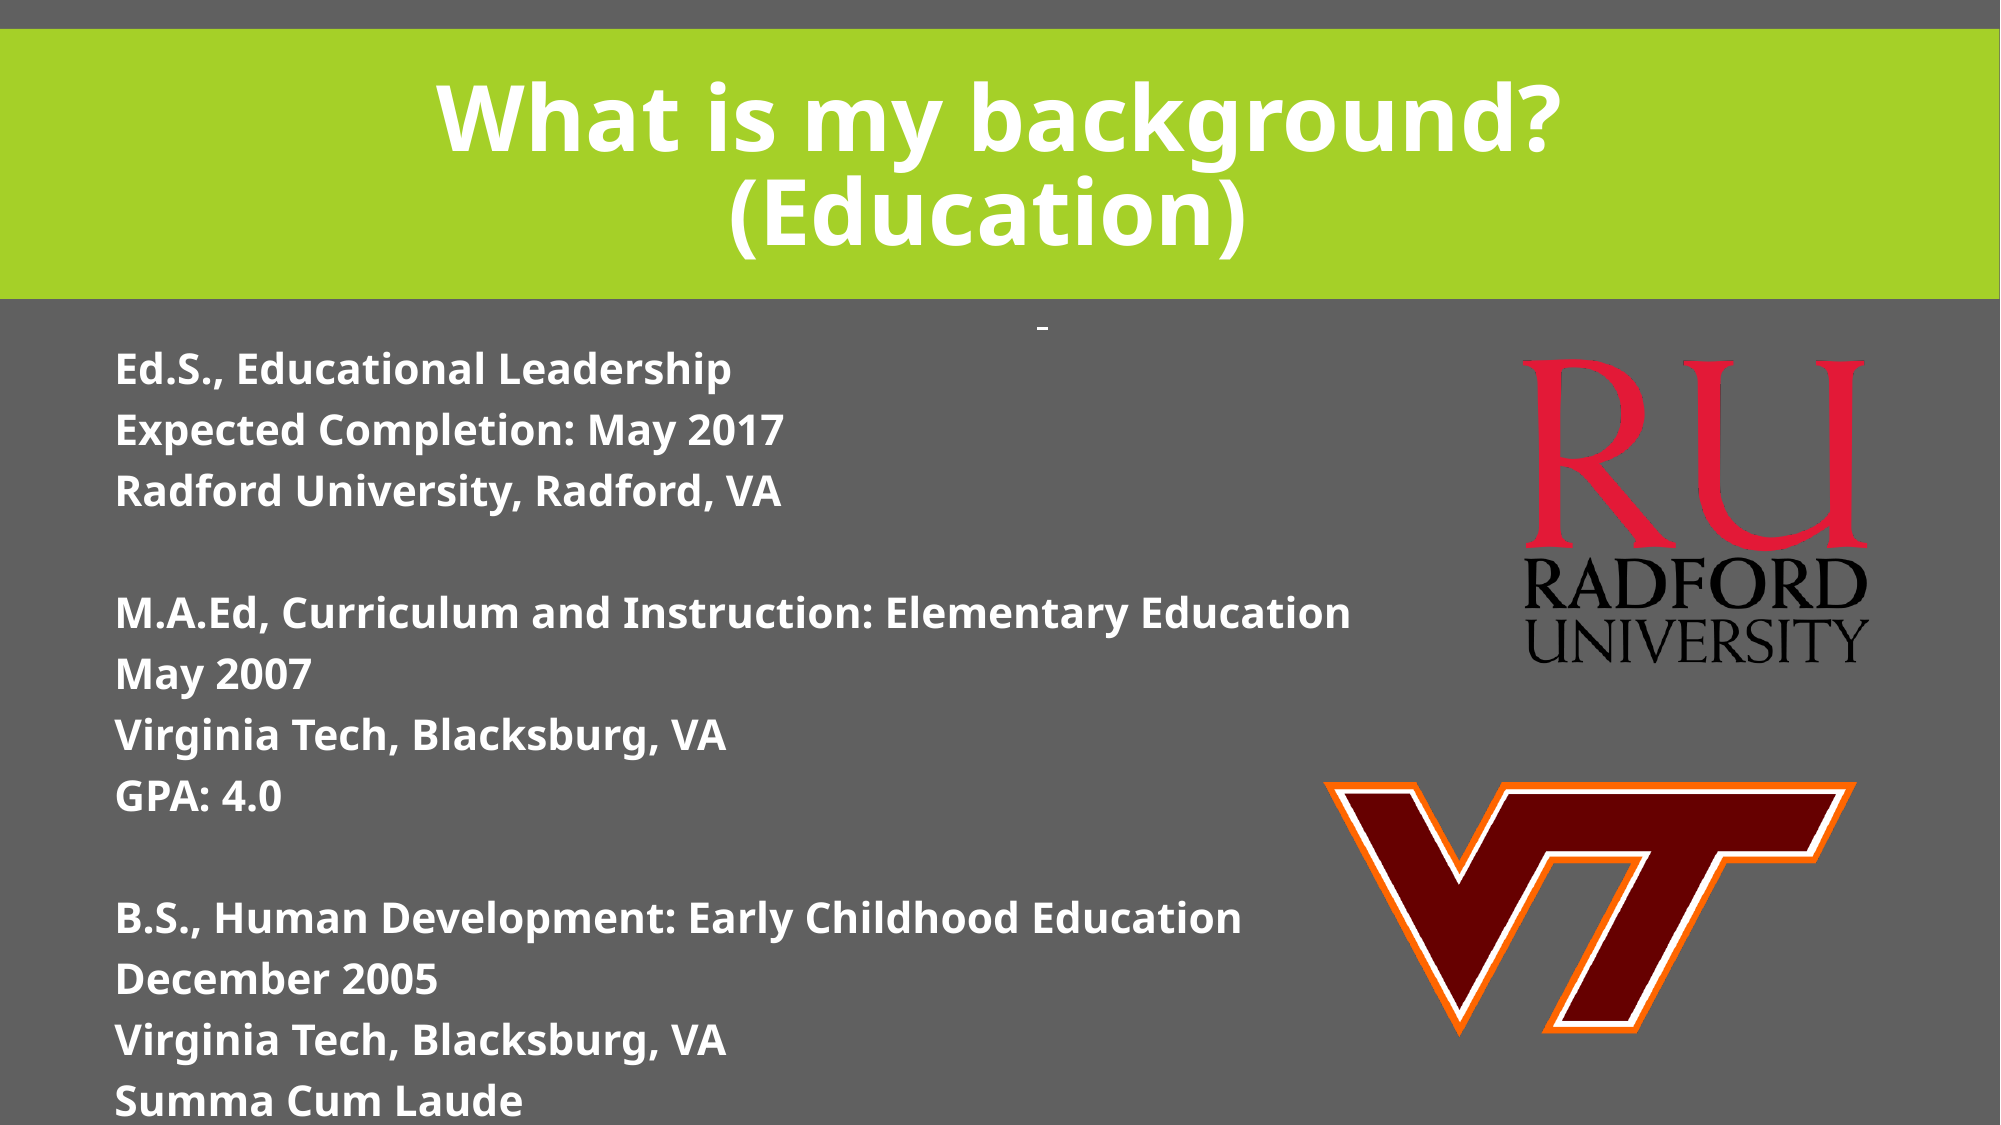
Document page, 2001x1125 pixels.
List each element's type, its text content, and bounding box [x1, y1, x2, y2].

list Ed.S., Educational Leadership Expected Completion: May 2017 Radford University, Radford, VA M.A.Ed, Curriculum and Instruction: Elementary Education May 2007 Virginia Tech, Blacksburg, VA GPA: 4.0 B.S., Human Development: Early Childhood Education December 2005 Virginia Tech, Blacksburg, VA Summa Cum Laude [99, 262, 1590, 1125]
picture [1494, 309, 1898, 712]
title What is my background? (Education) [197, 46, 1803, 295]
picture [1323, 782, 1857, 1038]
